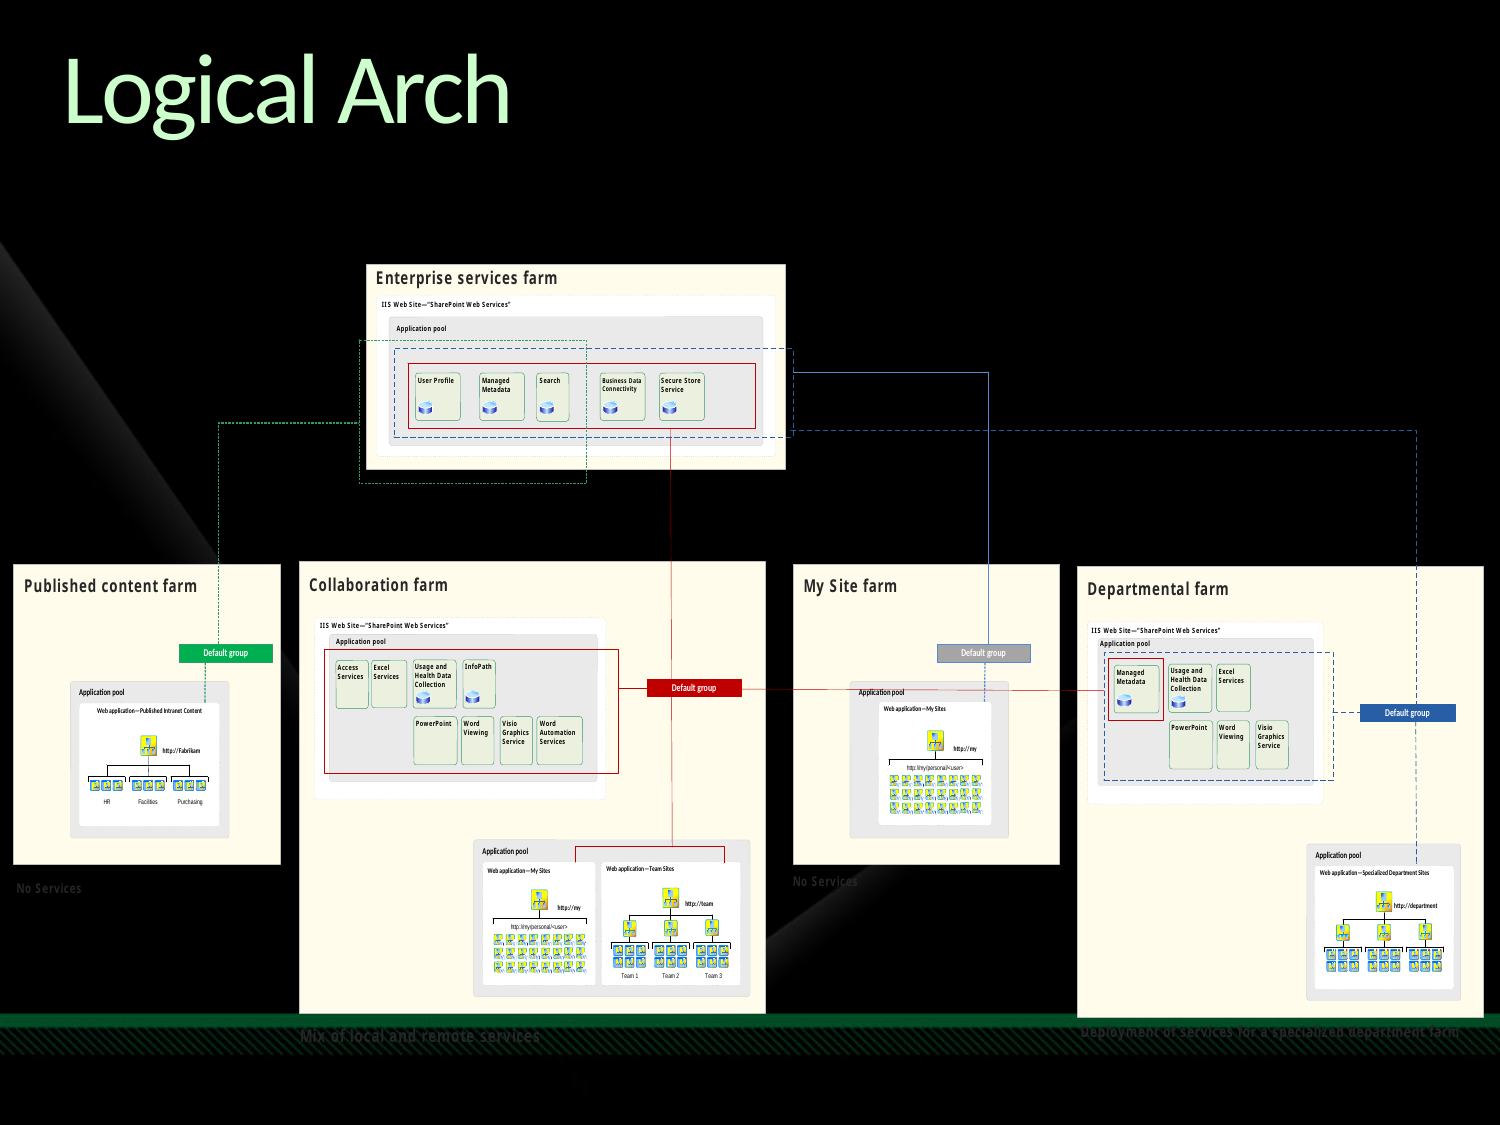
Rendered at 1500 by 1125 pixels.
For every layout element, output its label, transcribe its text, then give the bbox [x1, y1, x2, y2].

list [12, 262, 1061, 1050]
title Logical Arch [62, 37, 1438, 147]
picture [0, 0, 1500, 1125]
